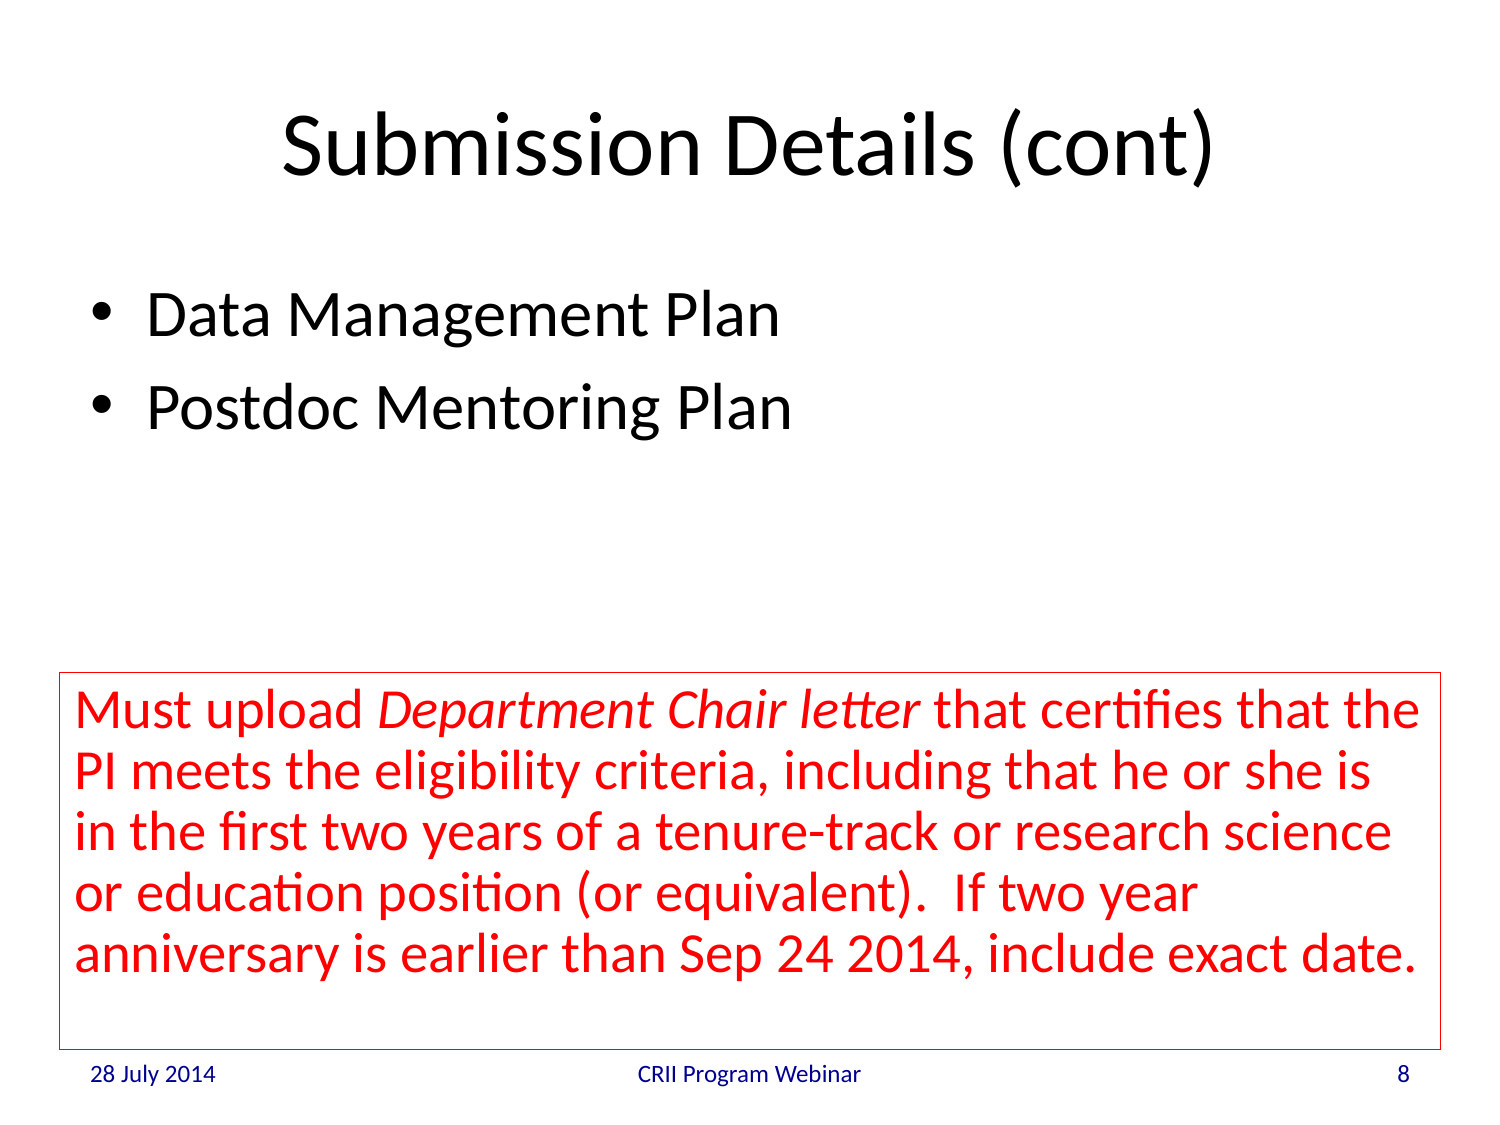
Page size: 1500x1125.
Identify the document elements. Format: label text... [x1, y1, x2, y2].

footer CRII Program Webinar [512, 1050, 988, 1103]
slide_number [75, 1050, 425, 1103]
list Data Management Plan Postdoc Mentoring Plan [75, 262, 1425, 672]
title Submission Details (cont) [75, 45, 1425, 233]
slide_number 8 [1074, 1050, 1425, 1103]
text_box Must upload Department Chair letter that certifies that the PI meets the eligibility criteria, including that he or she is in the first two years of a tenure-track or research science or education position (or equivalent). If two year anniversary is earlier than Sep 24 2014, include exact date. [59, 672, 1441, 1050]
